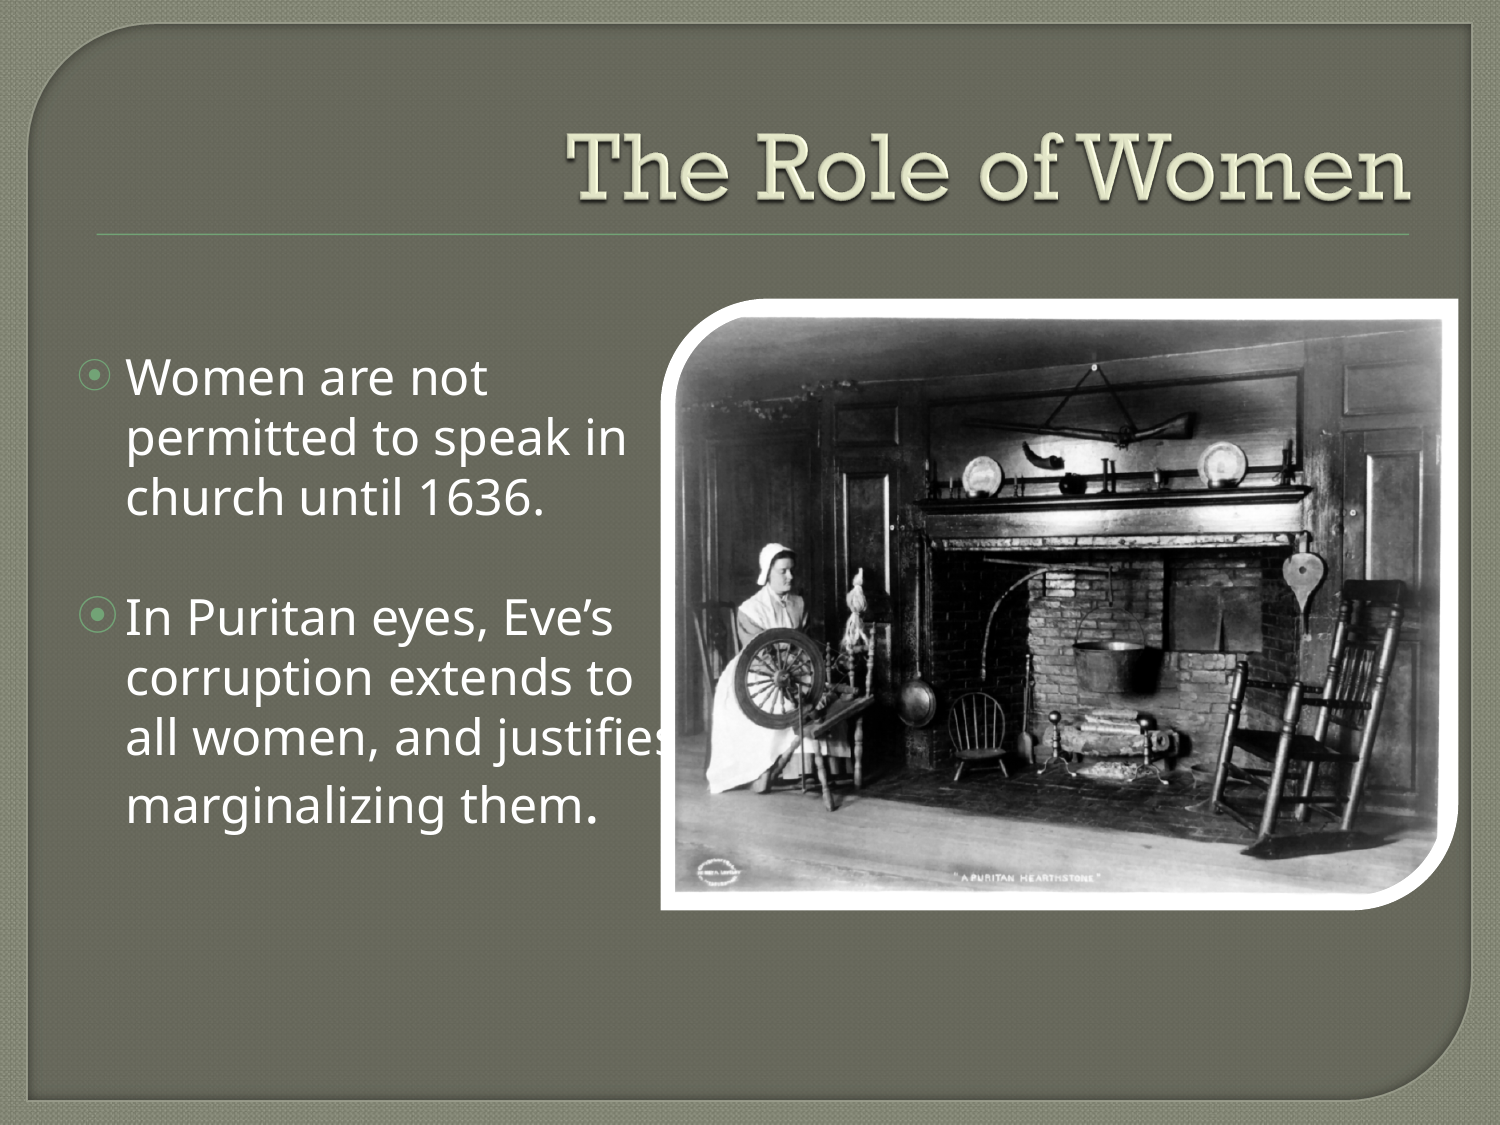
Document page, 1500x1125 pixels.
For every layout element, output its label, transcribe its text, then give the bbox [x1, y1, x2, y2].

picture [0, 0, 1500, 1125]
list Women are not permitted to speak in church until 1636. In Puritan eyes, Eve’s corruption extends to all women, and justifies marginalizing them. [62, 337, 700, 943]
